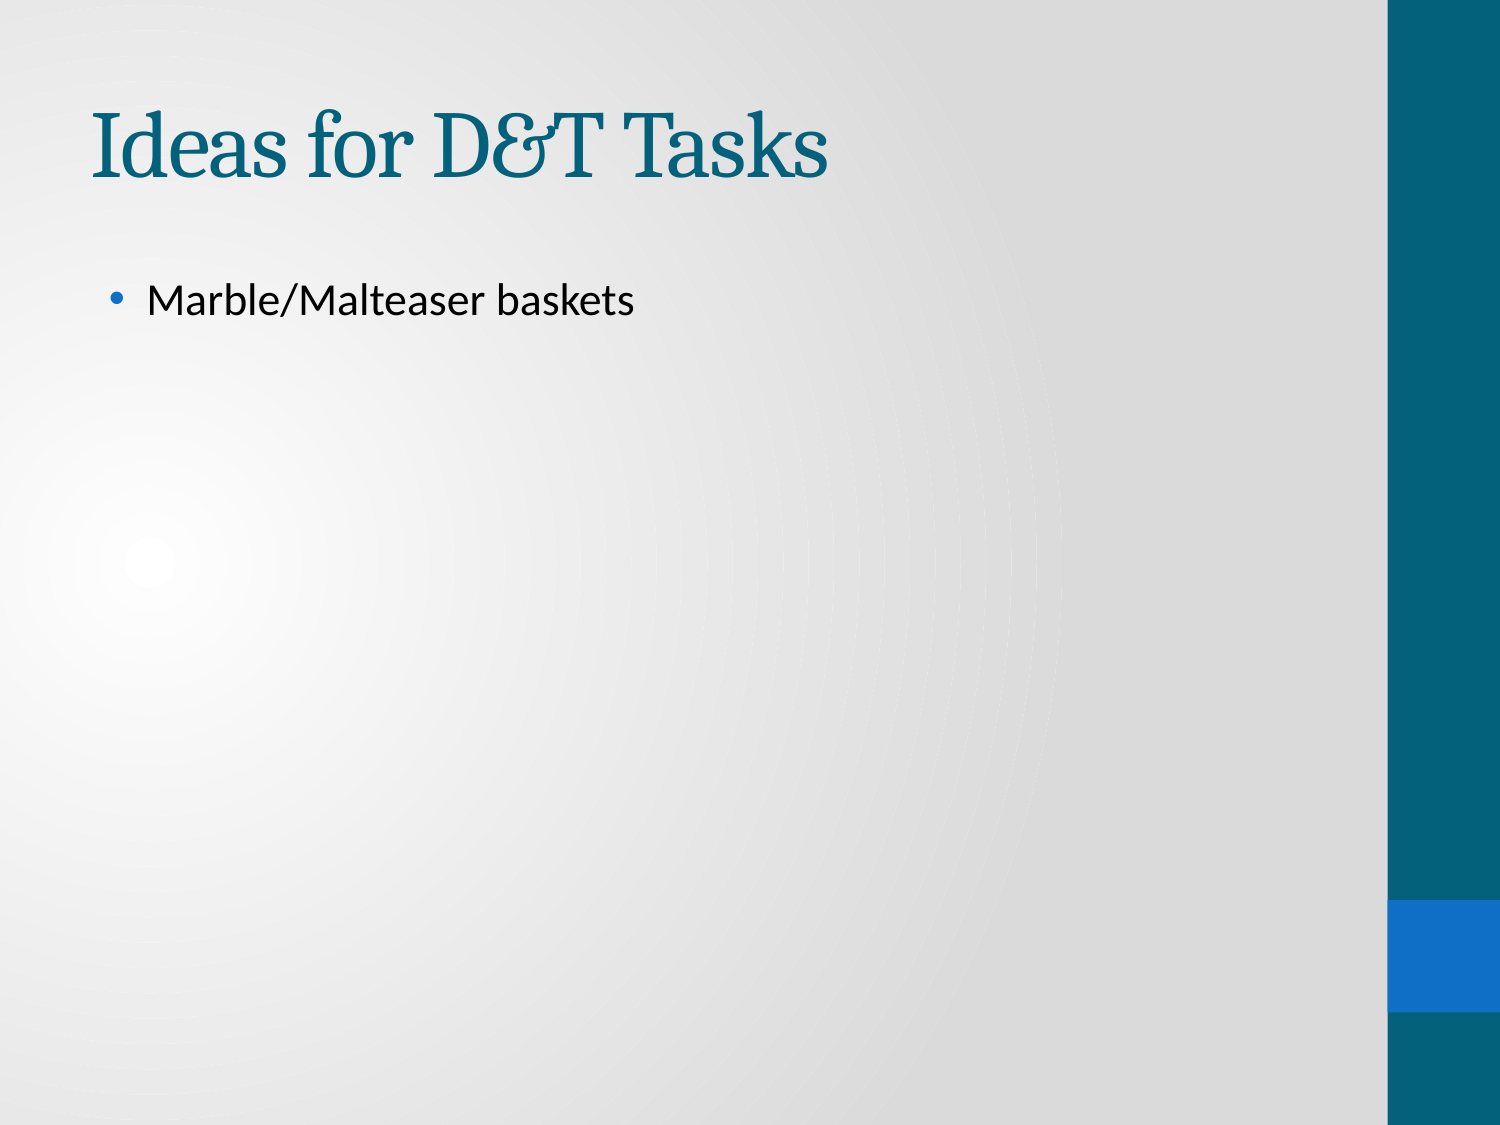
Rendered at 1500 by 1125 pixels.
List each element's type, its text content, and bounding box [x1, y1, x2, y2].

list Marble/Malteaser baskets [75, 262, 1325, 1050]
title Ideas for D&T Tasks [75, 45, 1325, 233]
